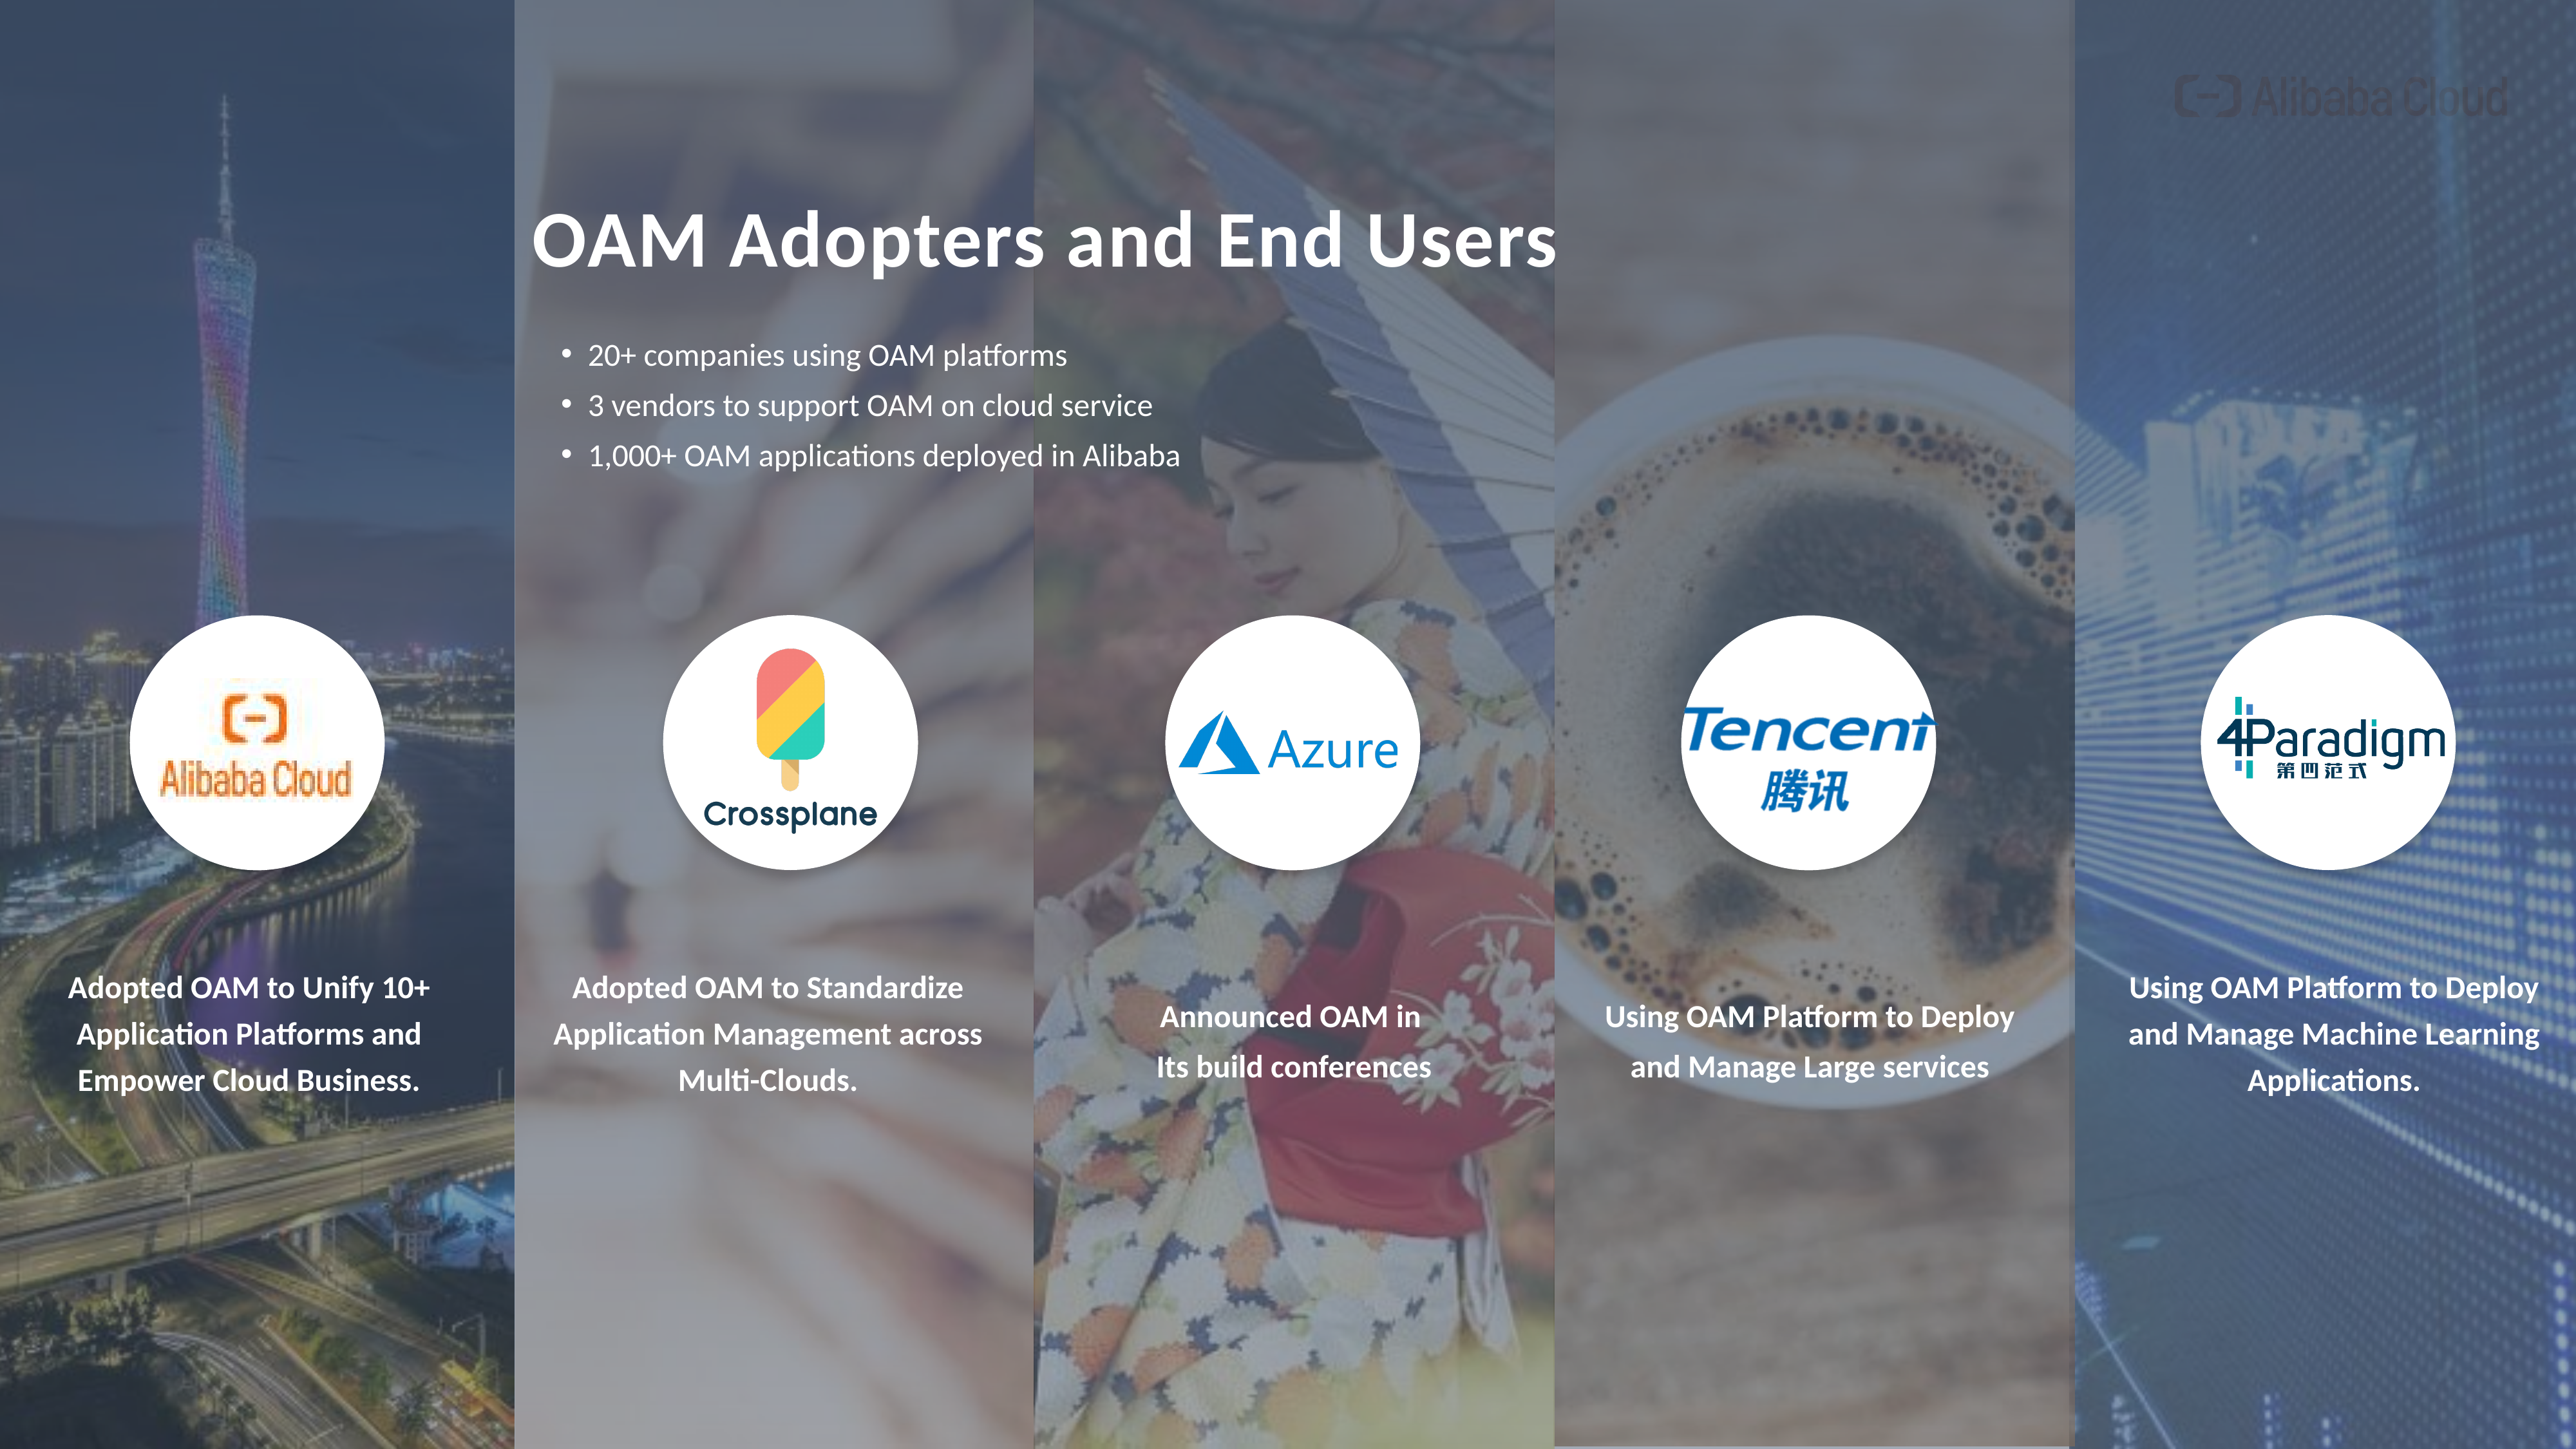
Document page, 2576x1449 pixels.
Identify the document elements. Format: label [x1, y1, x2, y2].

picture [0, 0, 515, 1449]
text_box [1555, 1446, 2069, 1449]
picture [515, 0, 2576, 1449]
